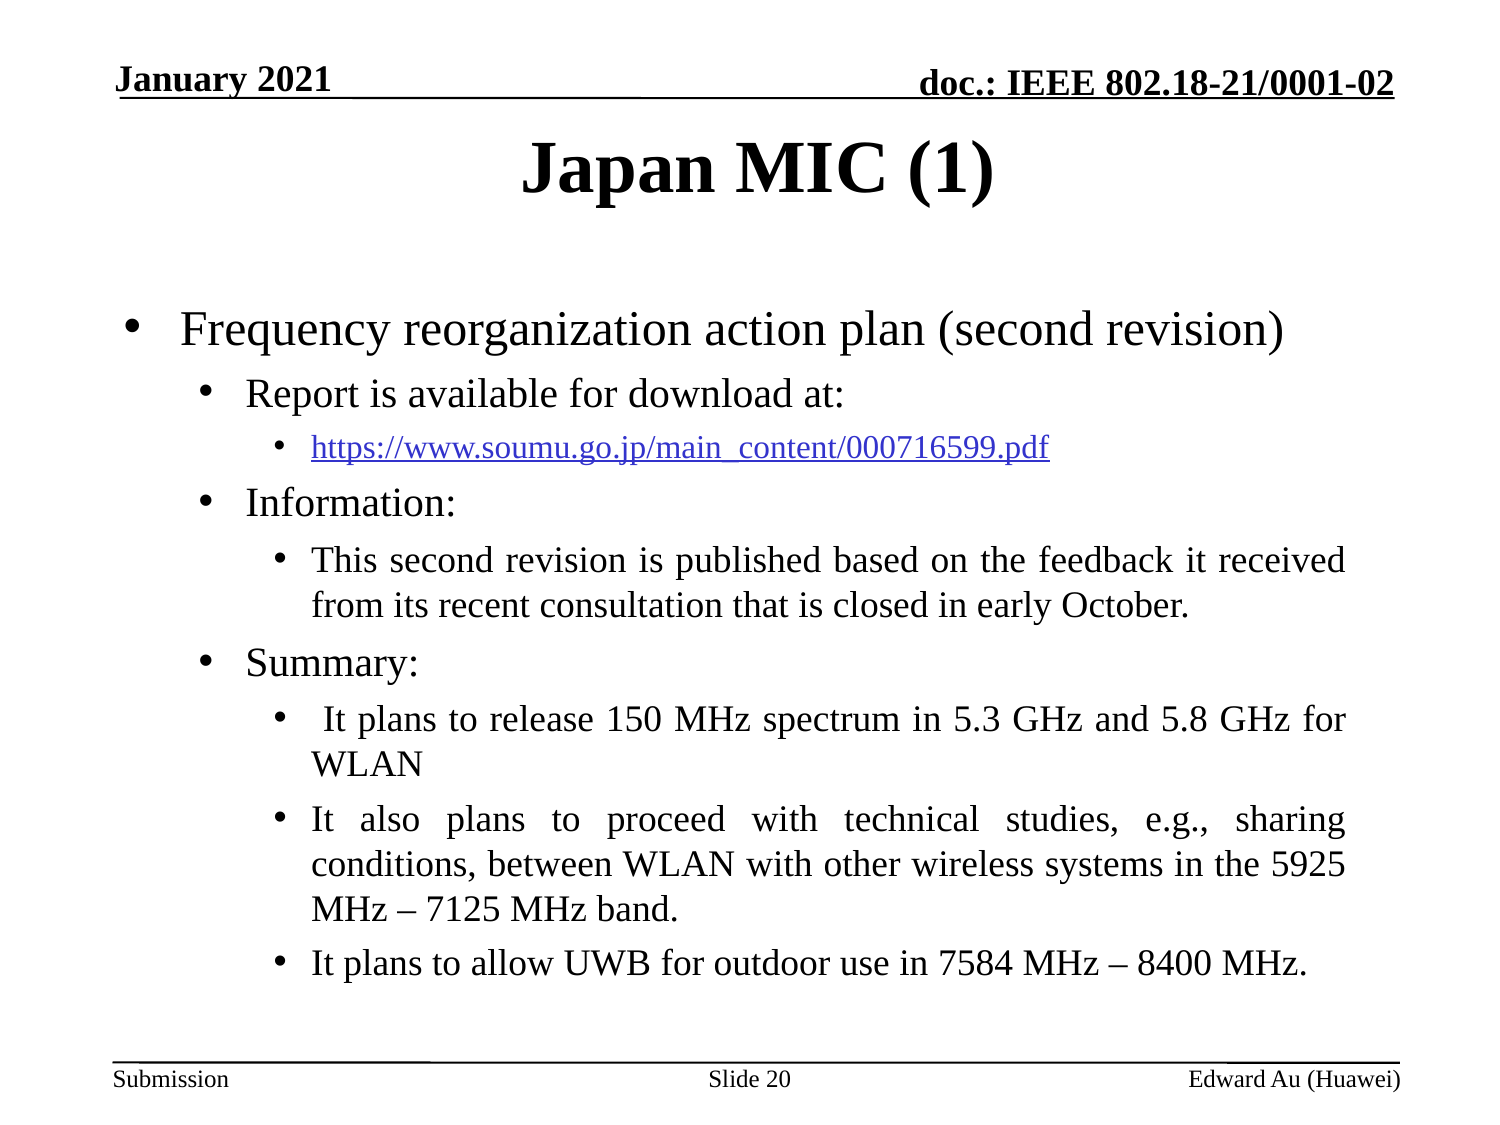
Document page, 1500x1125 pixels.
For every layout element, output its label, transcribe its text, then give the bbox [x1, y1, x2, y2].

footer Edward Au (Huawei) [902, 1061, 1402, 1093]
list Frequency reorganization action plan (second revision) Report is available for download at: https://www.soumu.go.jp/main_content/000716599.pdf Information: This second revision is published based on the feedback it received from its recent consultation that is closed in early October. Summary: It plans to release 150 MHz spectrum in 5.3 GHz and 5.8 GHz for WLAN It also plans to proceed with technical studies, e.g., sharing conditions, between WLAN with other wireless systems in the 5925 MHz – 7125 MHz band. It plans to allow UWB for outdoor use in 7584 MHz – 8400 MHz. [108, 287, 1363, 1063]
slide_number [114, 54, 493, 100]
title Japan MIC (1) [120, 99, 1396, 226]
slide_number Slide 20 [699, 1061, 800, 1123]
